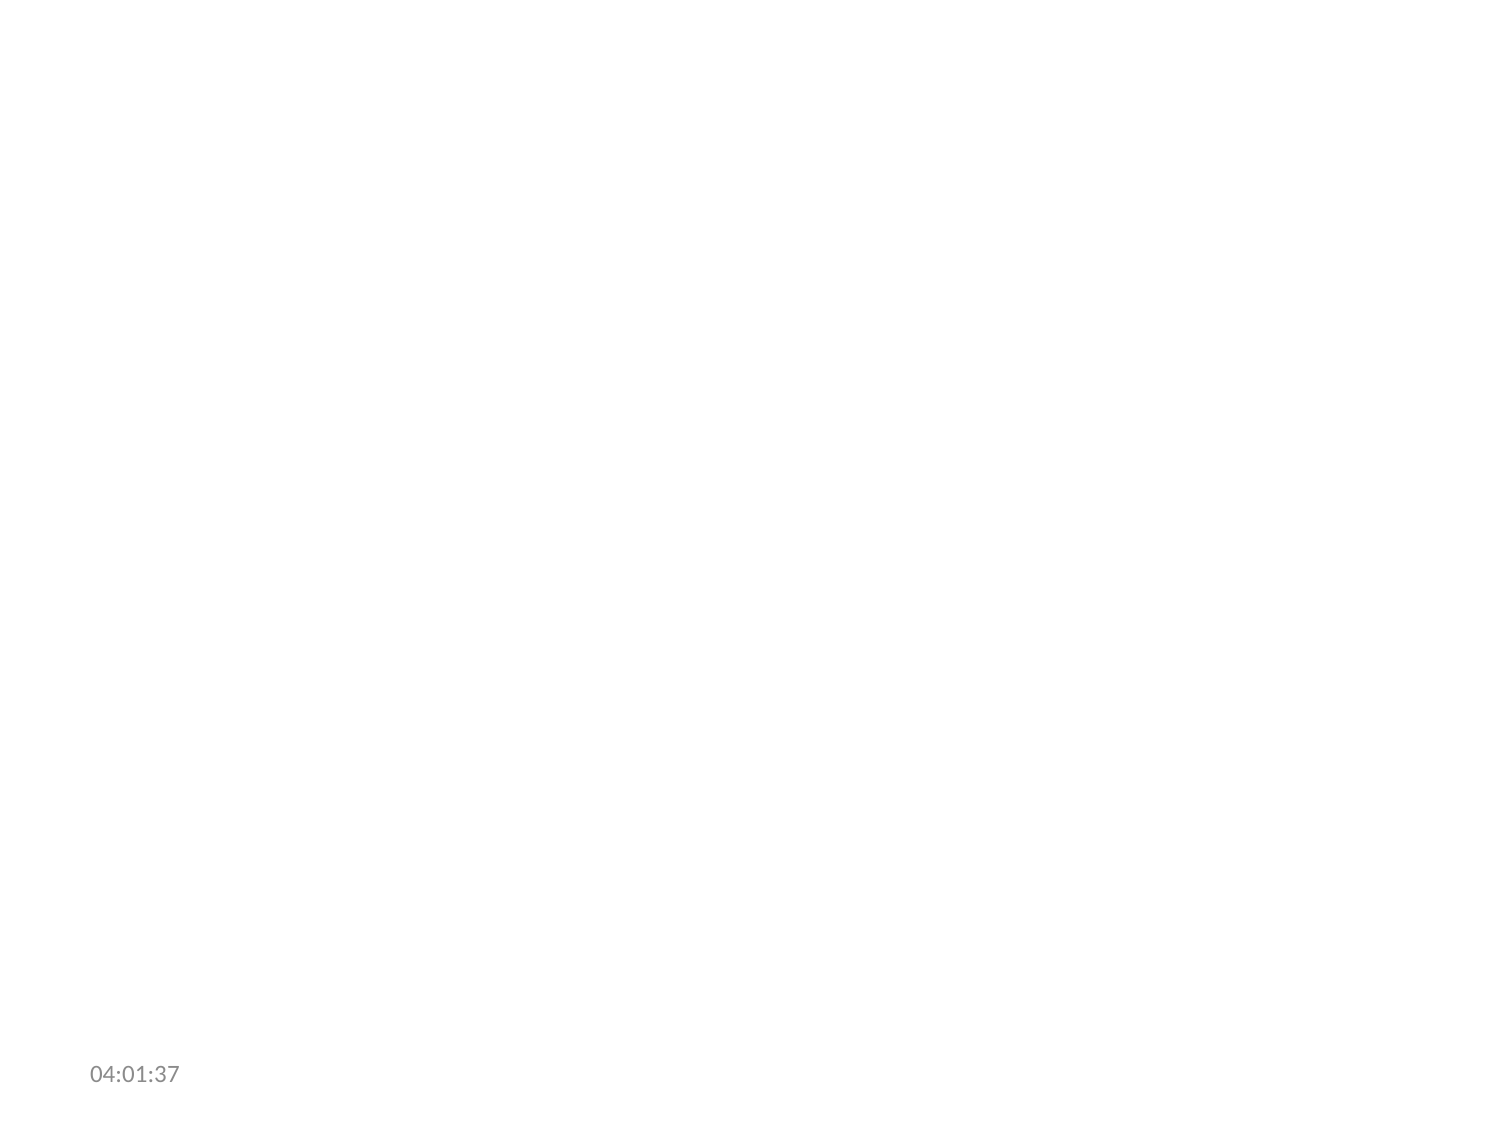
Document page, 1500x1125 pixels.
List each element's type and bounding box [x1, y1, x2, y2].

slide_number [75, 1042, 425, 1103]
